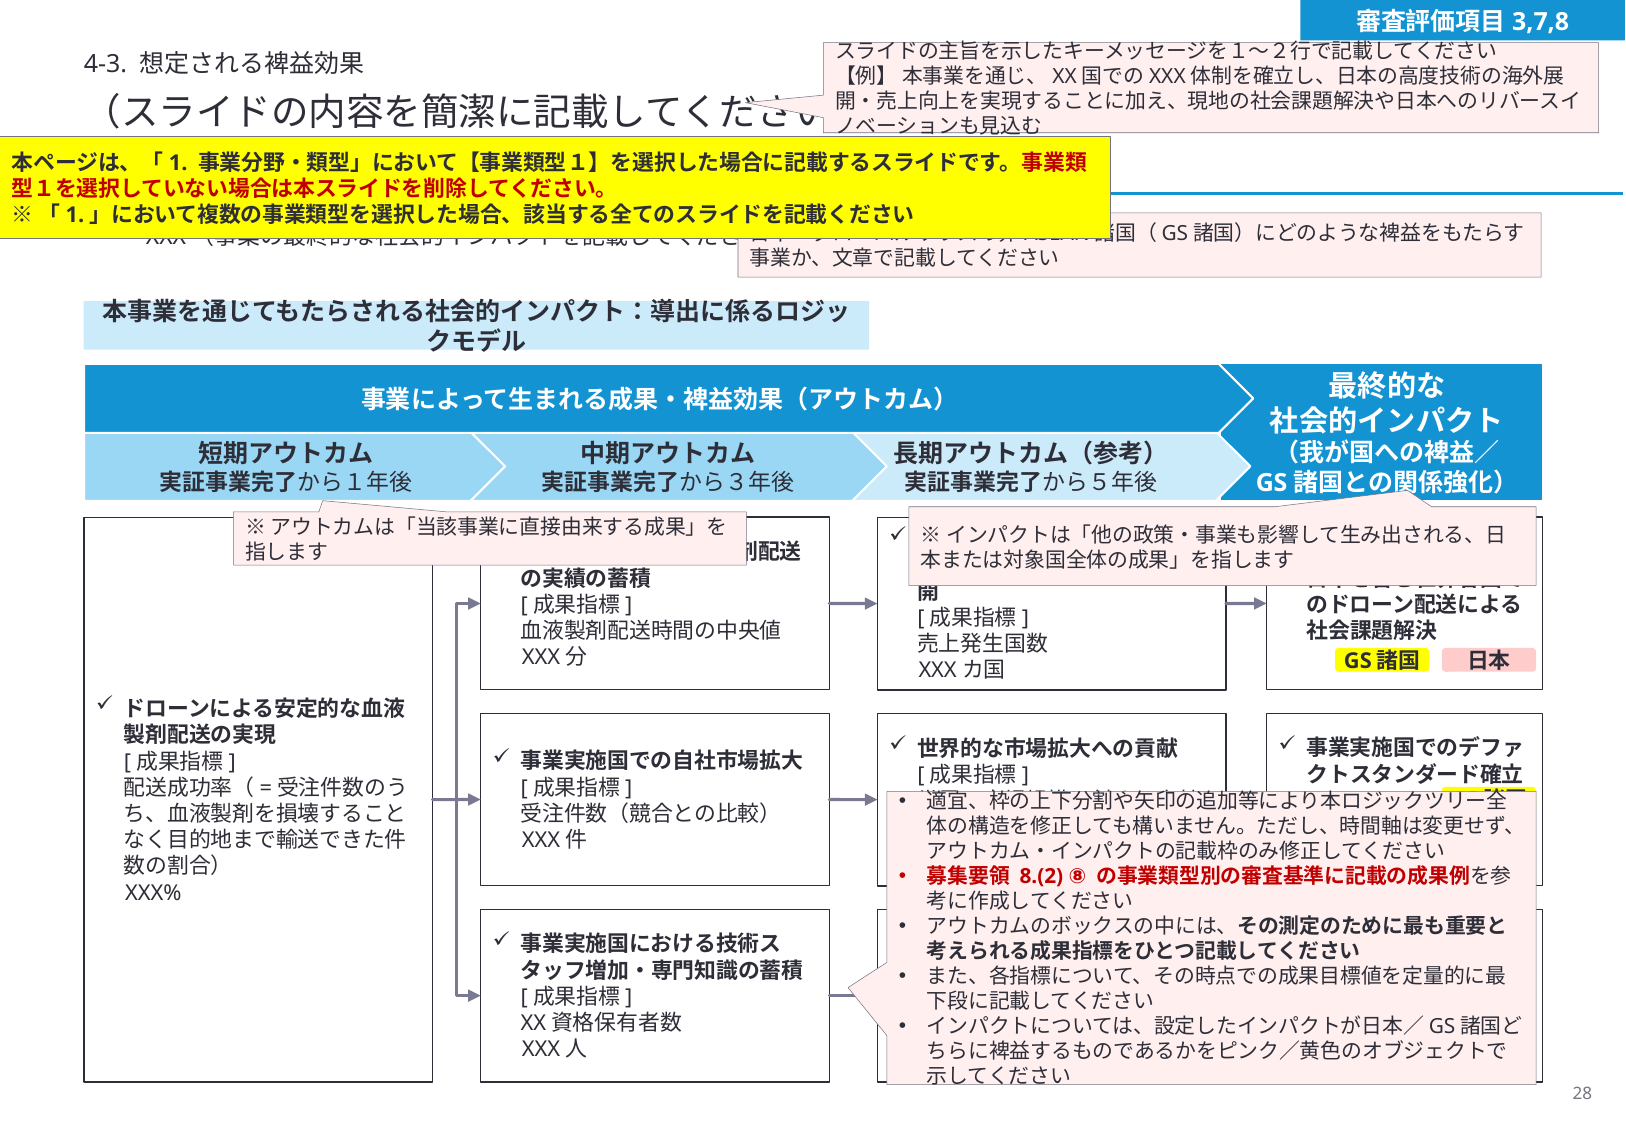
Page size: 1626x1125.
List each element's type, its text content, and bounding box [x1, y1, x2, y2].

text_box 事業実施国での自社市場拡大 [成果指標] 受注件数（競合との比較） XXX件 [481, 712, 830, 887]
list （スライドの内容を簡潔に記載してください） [84, 83, 1543, 183]
text_box 事業実施国における技術スタッフ増加・専門知識の蓄積 [成果指標] XX資格保有者数 XXX人 [480, 909, 830, 1083]
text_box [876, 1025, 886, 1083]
text_box 事業実施国でのデファクトスタンダード確立 日本を含む世界各国での売上向上 [1266, 712, 1543, 887]
text_box 事業実施国における実績をもとにした他国での類似事業展開 [成果指標] 売上発生国数 XXXカ国 [876, 516, 1227, 691]
text_box GS諸国 [1441, 785, 1537, 790]
text_box ドローンによる安定的な血液製剤配送の実現 [成果指標] 配送成功率（=受注件数のうち、血液製剤を損壊することなく目的地まで輸送できた件数の割合） XXX% [83, 516, 434, 1083]
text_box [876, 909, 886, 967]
text_box GS諸国 [1334, 647, 1431, 673]
text_box XXX（事業の最終的な社会的インパクトを記載してください） [83, 213, 1543, 299]
text_box ※インパクトは「他の政策・事業も影響して生み出される、日本または対象国全体の成果」を指します [908, 489, 1538, 587]
text_box 事業によって生まれる成果・裨益効果（アウトカム） [83, 363, 1254, 434]
text_box 日本 [1440, 647, 1538, 673]
text_box ドローンによる血液製剤配送の実績の蓄積 [成果指標] 血液製剤配送時間の中央値 XXX分 [480, 516, 830, 691]
text_box 最終的な 社会的インパクト （我が国への裨益／ GS諸国との関係強化） [1219, 362, 1543, 502]
text_box 審査評価項目3,7,8 [1299, 0, 1625, 41]
text_box 中期アウトカム 実証事業完了から３年後 [472, 434, 888, 502]
text_box 長期アウトカム（参考） 実証事業完了から５年後 [854, 434, 1252, 502]
text_box 日本・グローバルサウスの非ASEAN諸国（GS諸国）にどのような裨益をもたらす事業か、文章で記載してください [735, 211, 1542, 278]
text_box 世界的な市場拡大への貢献 [成果指標] 世界の市場規模に対する自社売上割合 XXX% [876, 712, 1227, 887]
text_box 短期アウトカム 実証事業完了から１年後 [83, 434, 506, 502]
text_box 本事業を通じてもたらされる社会的インパクト：導出に係るロジックモデル [83, 300, 870, 351]
text_box 日本を含む世界各国でのドローン配送による 社会課題解決 [1266, 516, 1543, 691]
text_box 本ページは、「1. 事業分野・類型」において【事業類型１】を選択した場合に記載するスライドです。事業類型１を選択していない場合は本スライドを削除してください。 ※「1.」において複数の事業類型を選択した場合、該当する全てのスライドを記載ください [0, 136, 1111, 240]
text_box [432, 603, 481, 799]
list 4-3. 想定される裨益効果 [84, 40, 1299, 82]
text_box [432, 800, 481, 996]
text_box 適宜、枠の上下分割や矢印の追加等により本ロジックツリー全体の構造を修正しても構いません。ただし、時間軸は変更せず、アウトカム・インパクトの記載枠のみ修正してください 募集要領 8.(2) ⑧ の事業類型別の審査基準に記載の成果例を参考に作成してください アウトカムのボックスの中には、その測定のために最も重要と考えられる成果指標をひとつ記載してください また、各指標について、その時点での成果目標値を定量的に最下段に記載してください インパクトについては、設定したインパクトが日本／GS諸国どちらに裨益するものであるかをピンク／黄色のオブジェクトで示してください [847, 790, 1538, 1086]
text_box スライドの主旨を示したキーメッセージを１～２行で記載してください 【例】 本事業を通じ、XX国でのXXX体制を確立し、日本の高度技術の海外展開・売上向上を実現することに加え、現地の社会課題解決や日本へのリバースイノベーションも見込む [744, 41, 1600, 134]
text_box ※アウトカムは「当該事業に直接由来する成果」を指します [232, 499, 748, 566]
text_box 事業実施国との関係強化（現地雇用創出） 日本へのリバースイノベーション [1538, 909, 1543, 1083]
